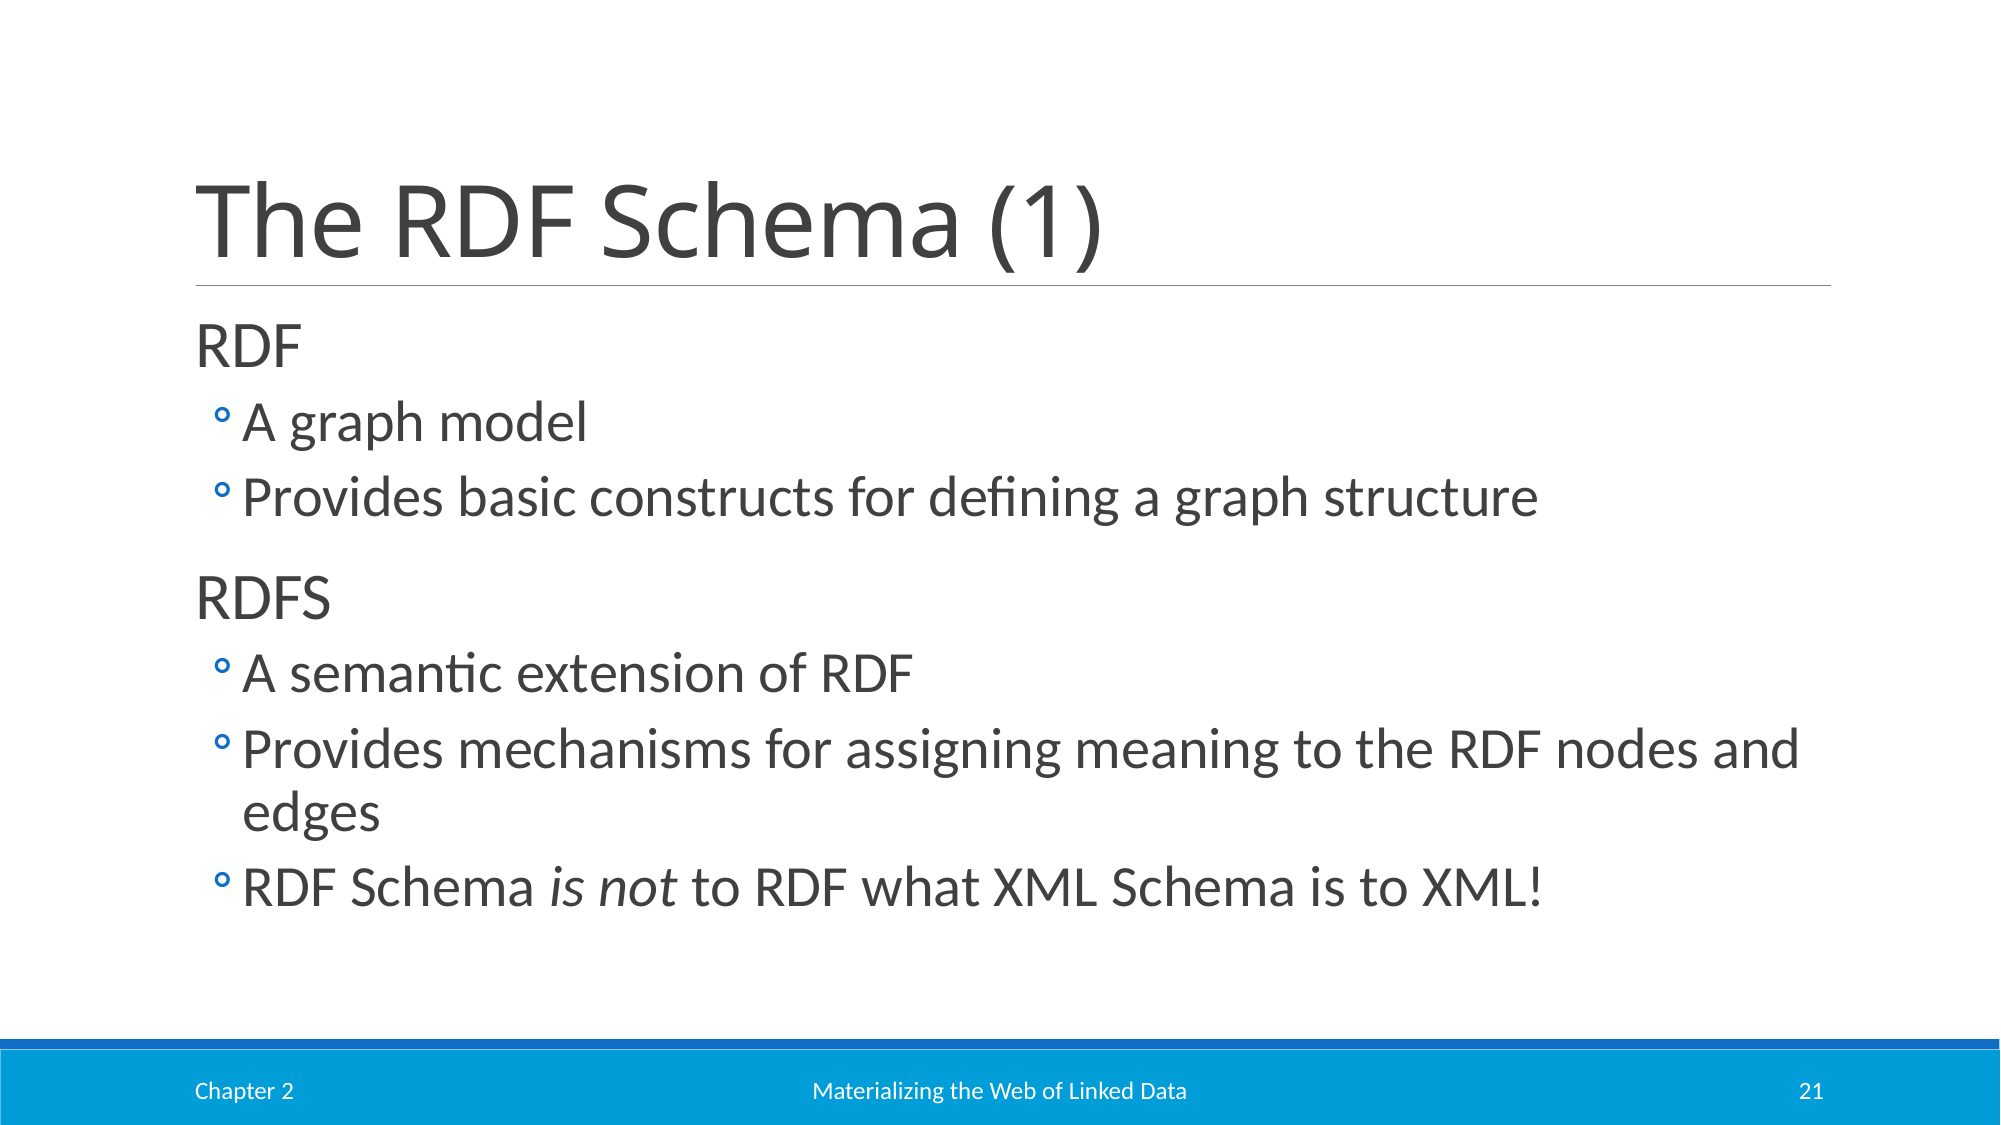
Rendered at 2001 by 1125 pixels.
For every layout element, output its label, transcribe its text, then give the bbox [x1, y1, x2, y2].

slide_number Chapter 2 [180, 1059, 586, 1120]
list RDF A graph model Provides basic constructs for defining a graph structure RDFS A semantic extension of RDF Provides mechanisms for assigning meaning to the RDF nodes and edges RDF Schema is not to RDF what XML Schema is to XML! [180, 302, 1830, 963]
footer Materializing the Web of Linked Data [604, 1059, 1396, 1120]
slide_number 21 [1624, 1059, 1840, 1120]
title The RDF Schema (1) [180, 47, 1830, 285]
